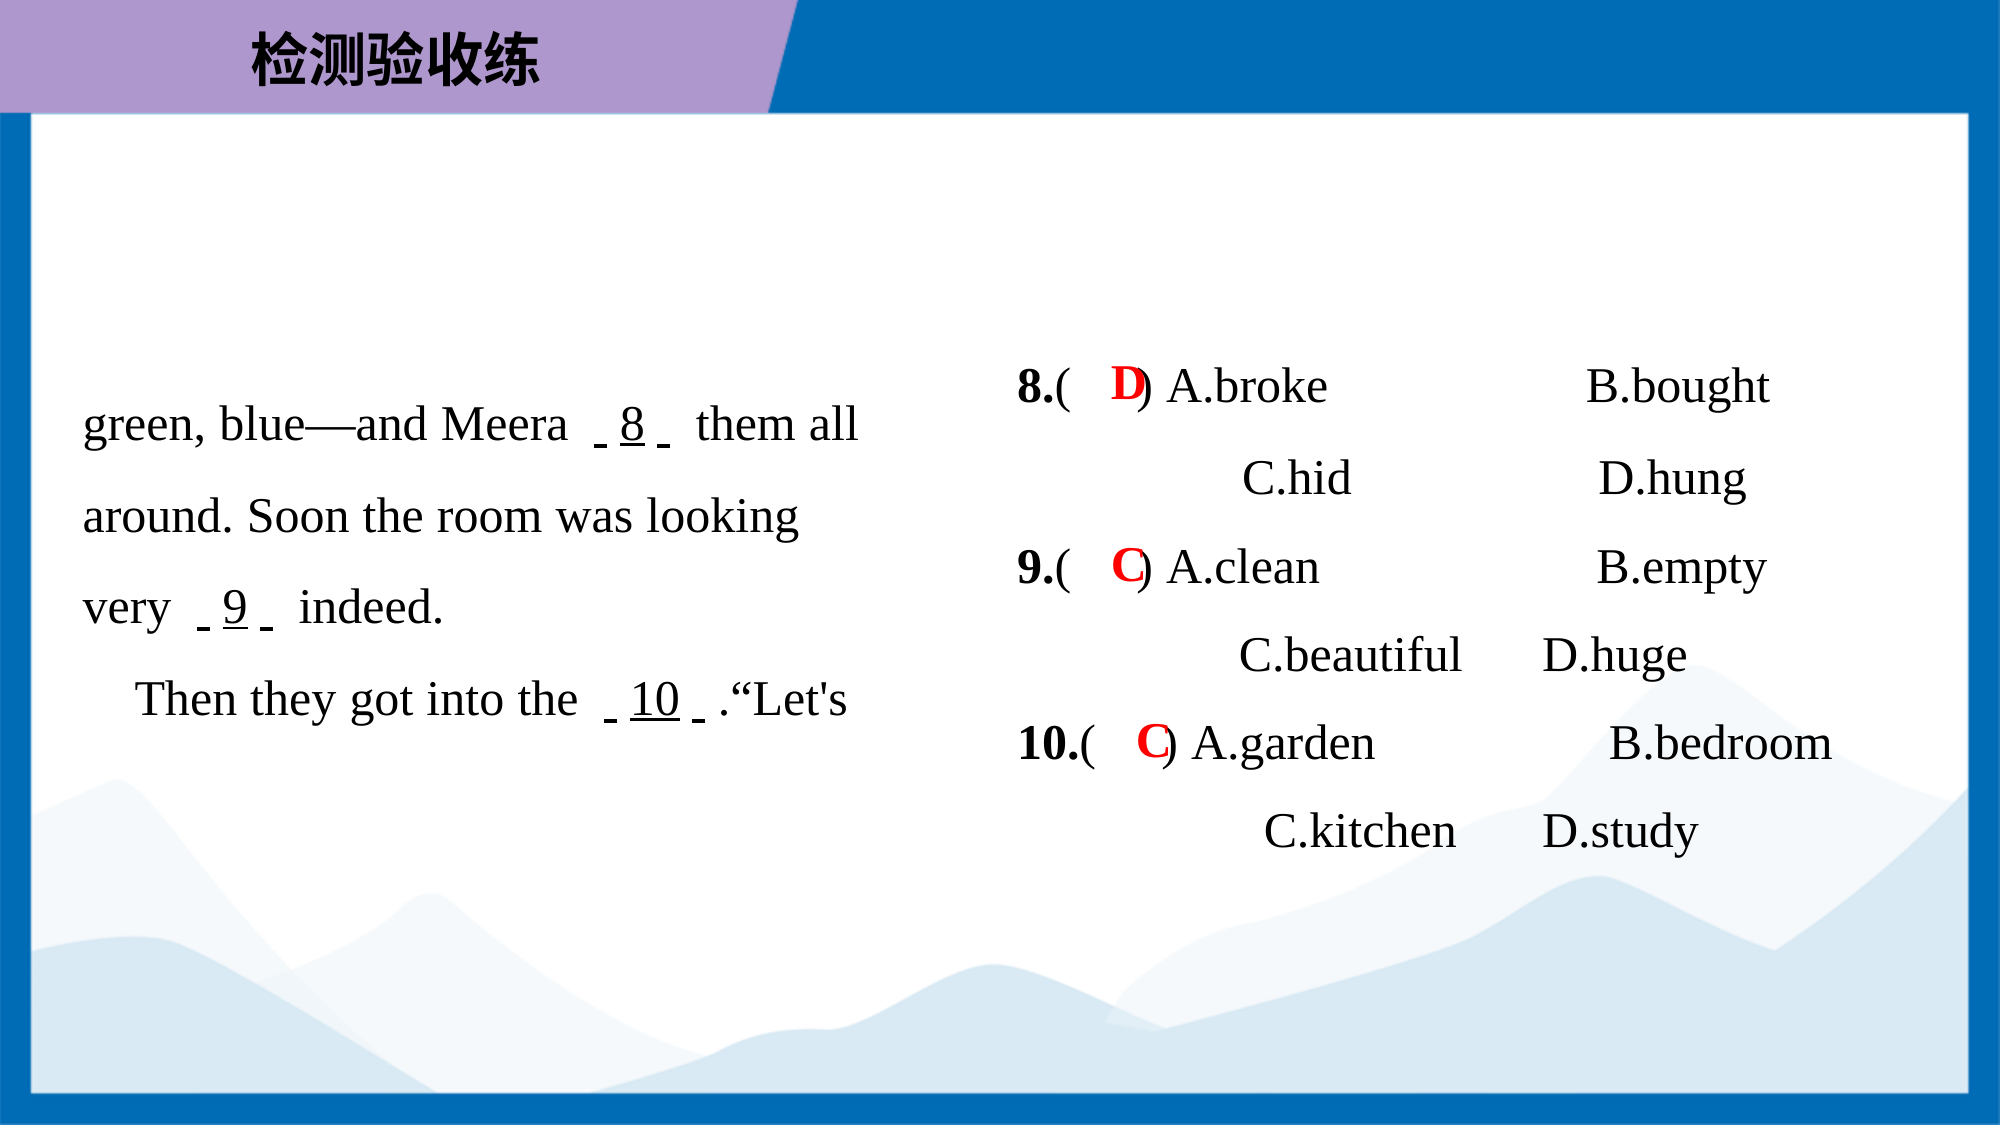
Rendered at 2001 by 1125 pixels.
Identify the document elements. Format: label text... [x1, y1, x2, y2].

text_box C [1092, 503, 1165, 582]
text_box 8.( ) A.broke B.bought C.hid D.hung [1016, 320, 1919, 491]
text_box D [1092, 322, 1165, 401]
text_box 10.( ) A.garden B.bedroom C.kitchen D.study [1016, 677, 1919, 848]
text_box green, blue—and Meera . .8. . them all around. Soon the room was looking very . .9. . indeed. Then they got into the . .10. ..“Let's [82, 358, 984, 759]
text_box 9.( ) A.clean B.empty C.beautiful D.huge [1016, 501, 1919, 672]
picture [0, 0, 2000, 1125]
text_box C [1117, 679, 1190, 759]
